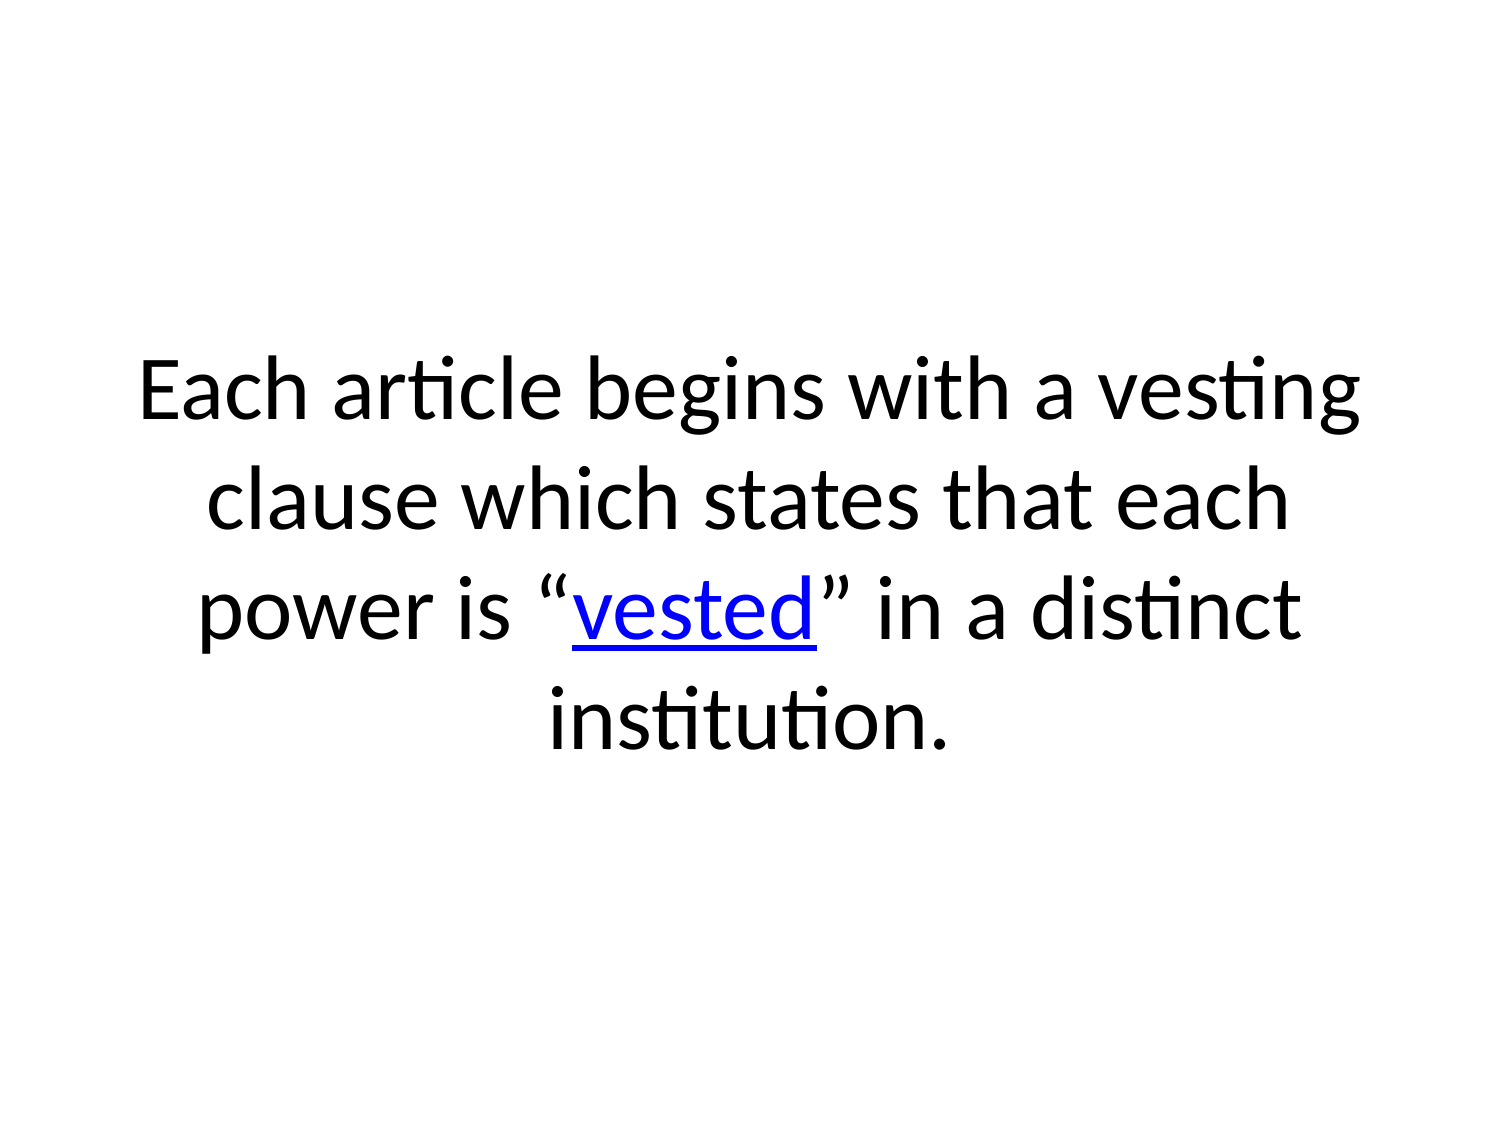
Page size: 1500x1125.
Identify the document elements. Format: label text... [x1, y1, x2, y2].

title Each article begins with a vesting clause which states that each power is “vested” in a distinct institution. [74, 44, 1426, 1051]
